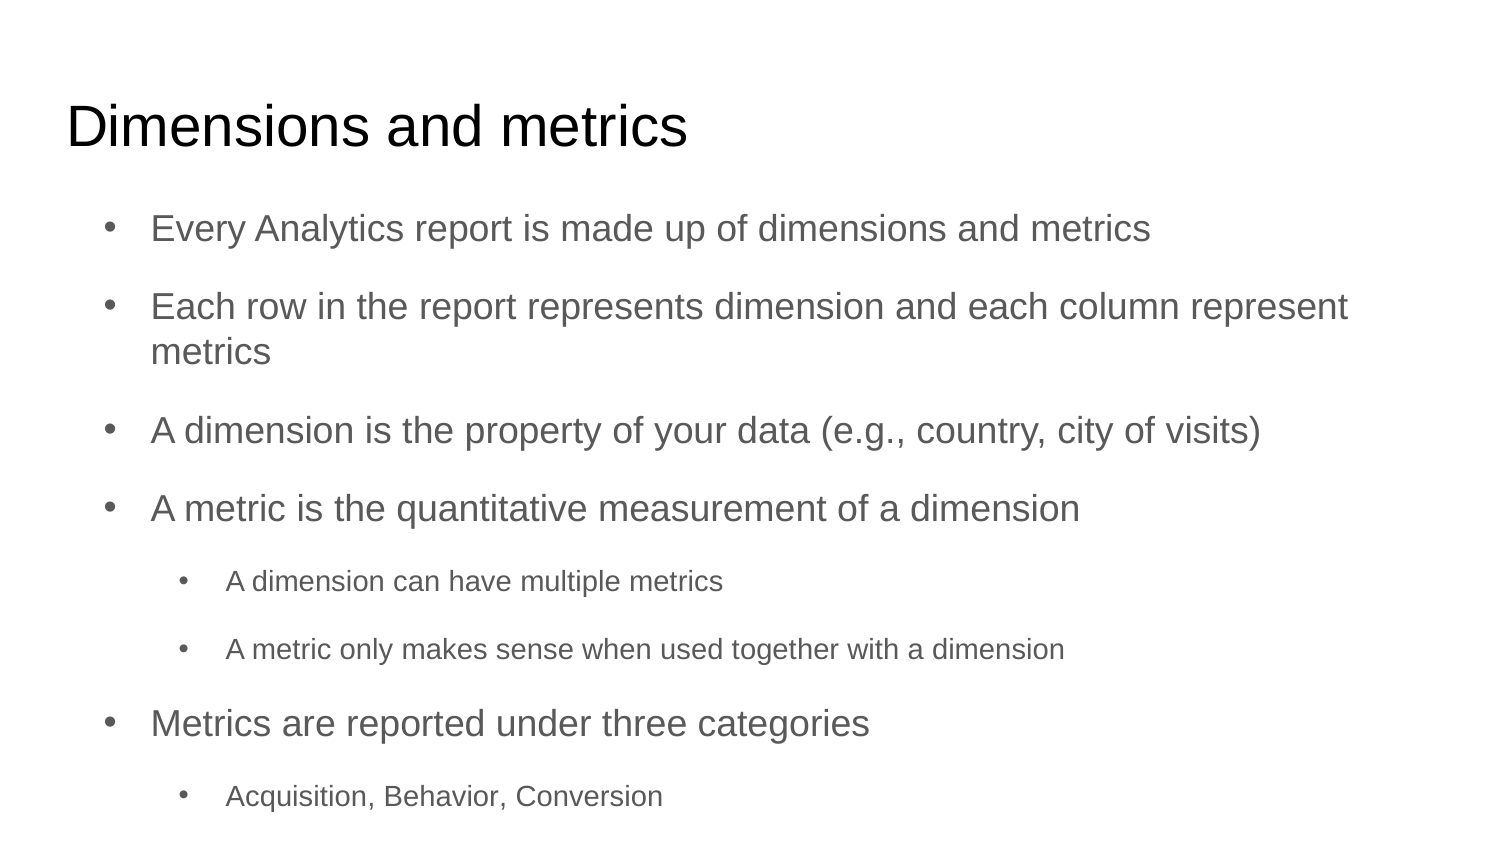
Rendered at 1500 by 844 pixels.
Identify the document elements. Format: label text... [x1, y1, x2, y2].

title Dimensions and metrics [51, 72, 1449, 167]
list Every Analytics report is made up of dimensions and metrics Each row in the report represents dimension and each column represent metrics A dimension is the property of your data (e.g., country, city of visits) A metric is the quantitative measurement of a dimension A dimension can have multiple metrics A metric only makes sense when used together with a dimension Metrics are reported under three categories Acquisition, Behavior, Conversion [51, 189, 1449, 844]
